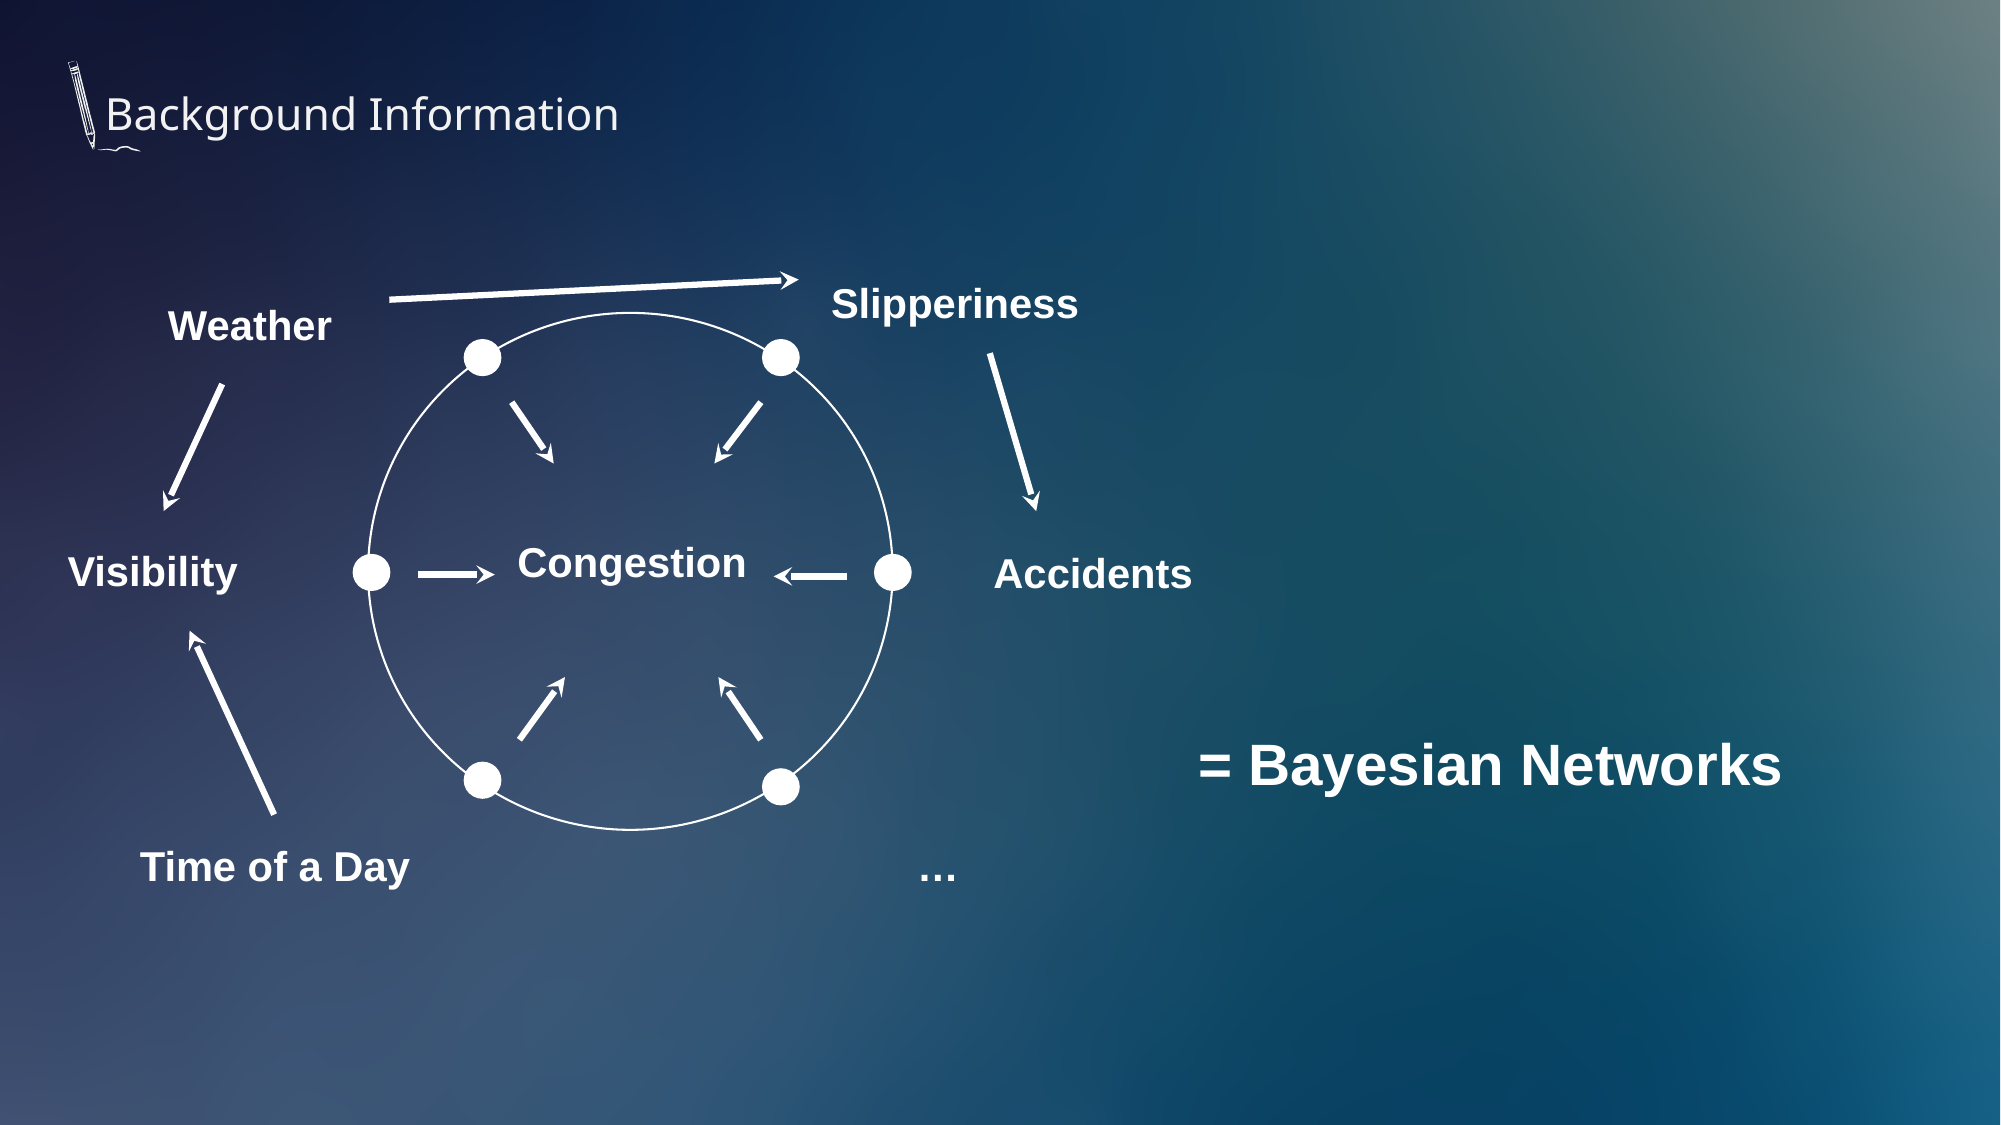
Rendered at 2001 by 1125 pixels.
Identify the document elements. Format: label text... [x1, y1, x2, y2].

picture [0, 0, 2001, 1125]
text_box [45, 269, 1216, 900]
text_box Background Information [141, 78, 652, 147]
text_box = Bayesian Networks [1216, 719, 1889, 805]
